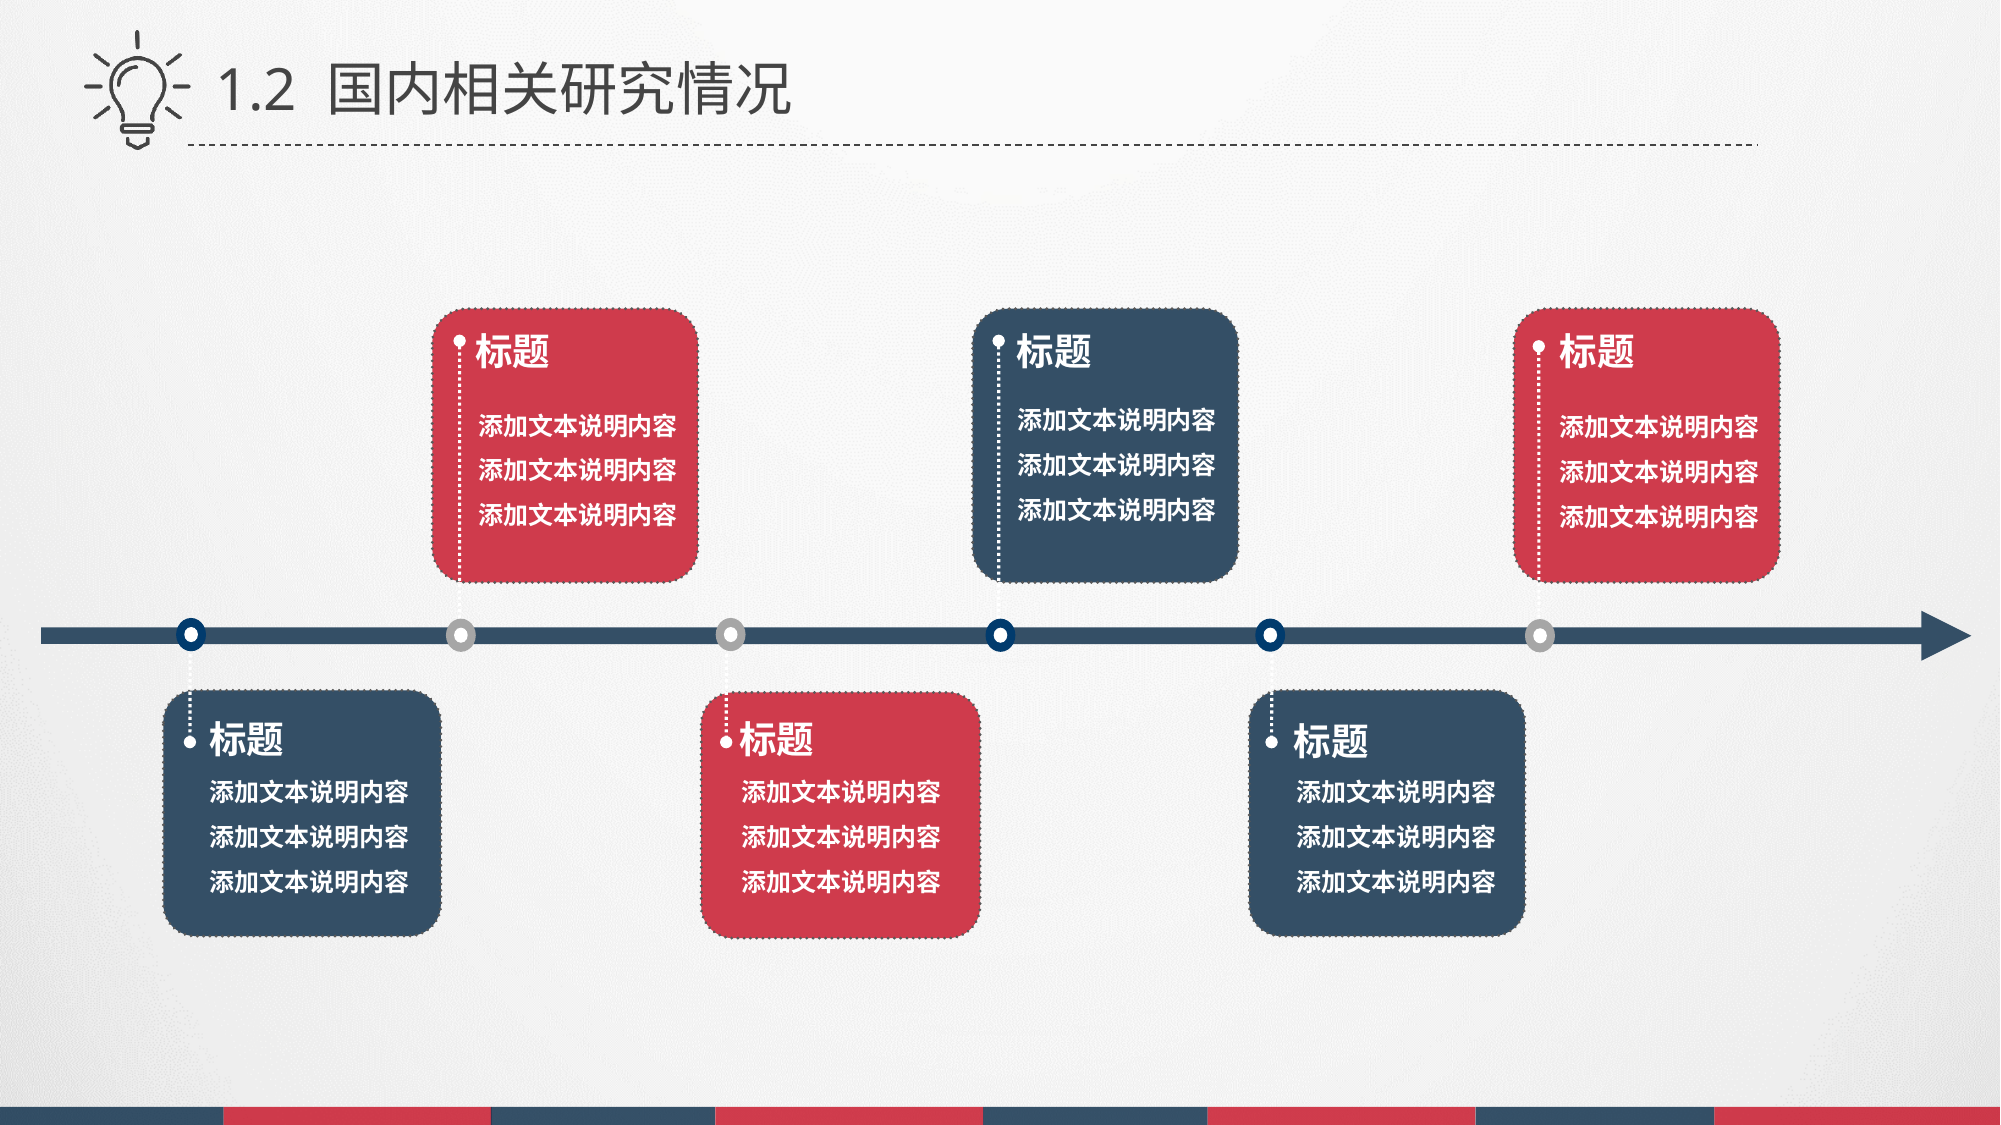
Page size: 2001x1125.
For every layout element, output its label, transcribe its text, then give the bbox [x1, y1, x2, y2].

text_box [720, 733, 733, 749]
text_box [972, 308, 1239, 583]
text_box 标题 [194, 709, 335, 769]
text_box 添加文本说明内容 添加文本说明内容 添加文本说明内容 [1544, 389, 1780, 539]
text_box [992, 334, 1005, 348]
text_box [432, 308, 698, 583]
text_box [1265, 733, 1278, 749]
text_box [176, 617, 206, 652]
text_box 添加文本说明内容 添加文本说明内容 添加文本说明内容 [1281, 754, 1514, 904]
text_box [715, 617, 746, 652]
text_box 添加文本说明内容 添加文本说明内容 添加文本说明内容 [463, 387, 718, 537]
text_box 标题 [1001, 320, 1213, 381]
text_box [453, 334, 460, 348]
text_box 标题 [460, 320, 671, 381]
text_box 标题 [1544, 320, 1780, 381]
text_box 添加文本说明内容 添加文本说明内容 添加文本说明内容 [727, 754, 980, 904]
picture [0, 0, 2000, 1106]
text_box [163, 690, 441, 937]
text_box 添加文本说明内容 添加文本说明内容 添加文本说明内容 [195, 754, 432, 904]
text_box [1525, 619, 1555, 653]
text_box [1255, 618, 1286, 652]
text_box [445, 618, 476, 652]
text_box [183, 733, 197, 749]
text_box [985, 618, 1016, 652]
text_box [1249, 690, 1525, 937]
text_box [701, 692, 981, 939]
text_box [1555, 629, 1972, 642]
text_box 1.2 国内相关研究情况 [215, 51, 814, 122]
text_box 添加文本说明内容 添加文本说明内容 添加文本说明内容 [1002, 382, 1259, 532]
text_box [1513, 308, 1780, 583]
text_box 标题 [724, 708, 1016, 769]
text_box 标题 [1278, 710, 1655, 771]
text_box [1532, 340, 1544, 353]
